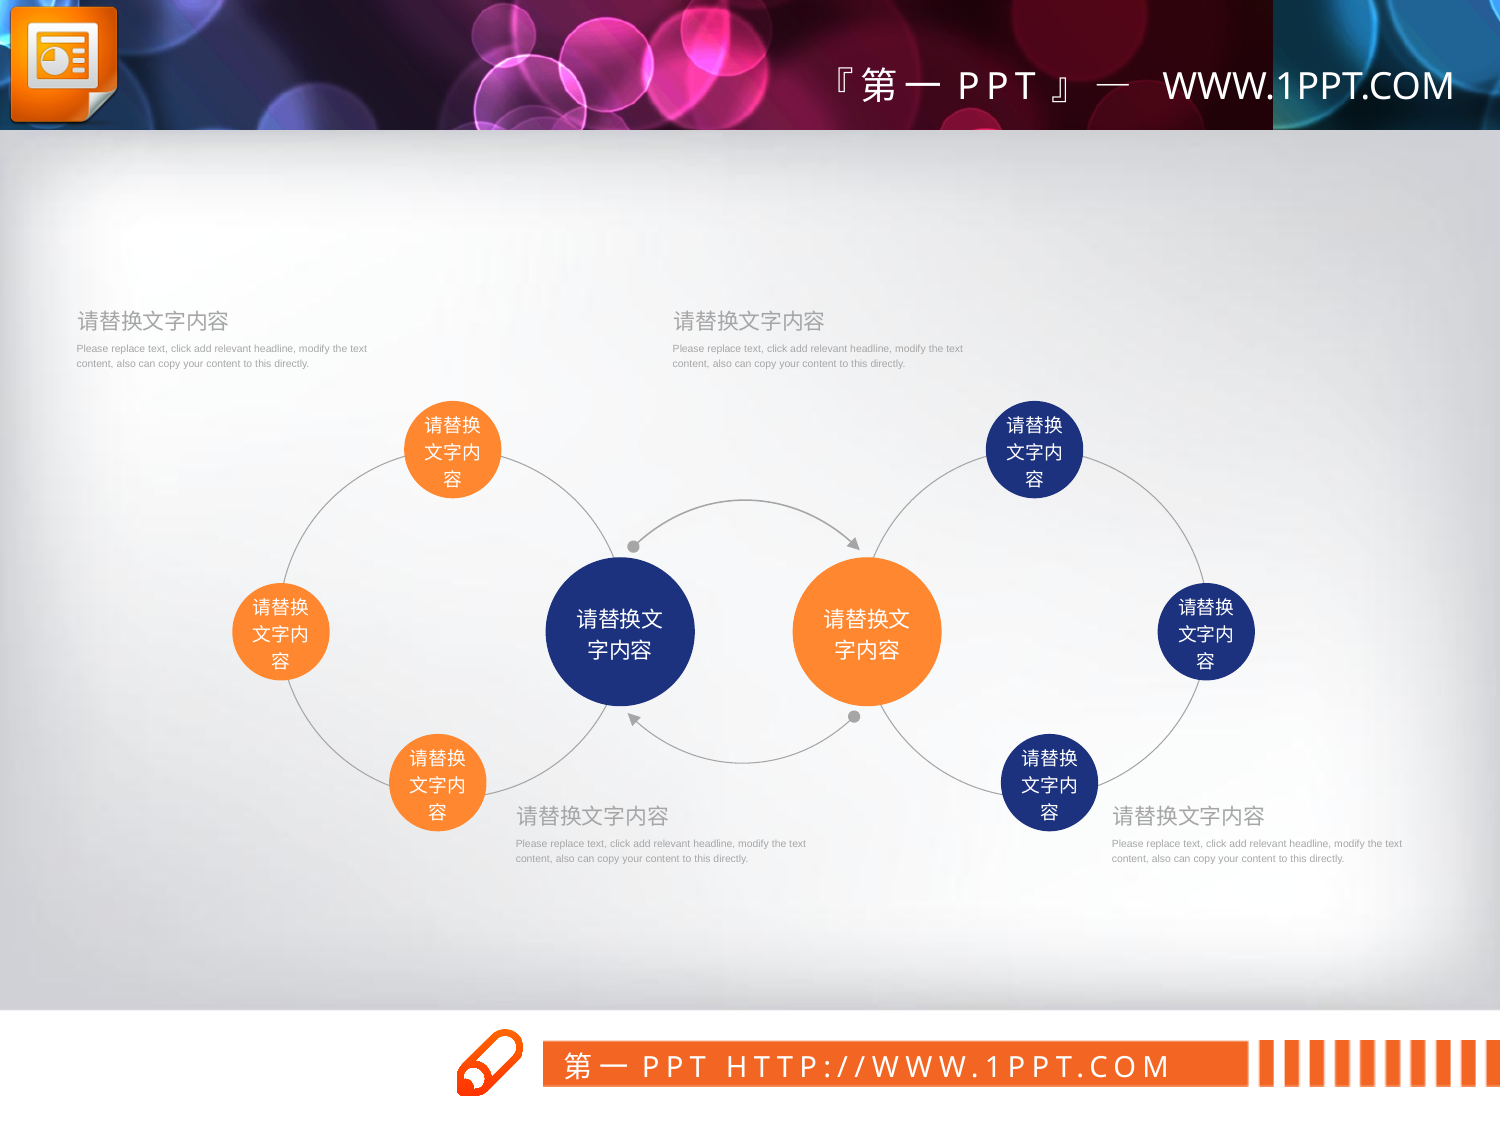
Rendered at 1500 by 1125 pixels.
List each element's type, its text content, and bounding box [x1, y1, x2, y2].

text_box [627, 499, 860, 633]
text_box 请替换文字内容 [389, 733, 487, 832]
picture [543, 1040, 1500, 1087]
text_box 请替换文字内容 [404, 400, 502, 499]
text_box Please replace text, click add relevant headline, modify the text content, also can copy your content to this directly. [76, 339, 400, 370]
text_box 请替换文字内容 [516, 797, 670, 829]
text_box Please replace text, click add relevant headline, modify the text content, also can copy your content to this directly. [1111, 834, 1435, 865]
text_box 请替换文字内容 [985, 400, 1084, 499]
text_box [627, 601, 861, 764]
text_box 请替换文字内容 [232, 583, 330, 681]
text_box 请替换文字内容 [545, 557, 695, 707]
text_box Please replace text, click add relevant headline, modify the text content, also can copy your content to this directly. [515, 834, 839, 865]
text_box 请替换文字内容 [1112, 797, 1266, 829]
text_box [283, 456, 614, 795]
text_box 请替换文字内容 [1000, 733, 1099, 832]
text_box 请替换文字内容 [792, 557, 942, 707]
text_box 请替换文字内容 [673, 302, 827, 334]
text_box 请替换文字内容 [1157, 583, 1255, 681]
text_box [873, 456, 1204, 795]
text_box Please replace text, click add relevant headline, modify the text content, also can copy your content to this directly. [672, 339, 996, 370]
text_box 请替换文字内容 [77, 302, 231, 334]
picture [0, 0, 1500, 1012]
